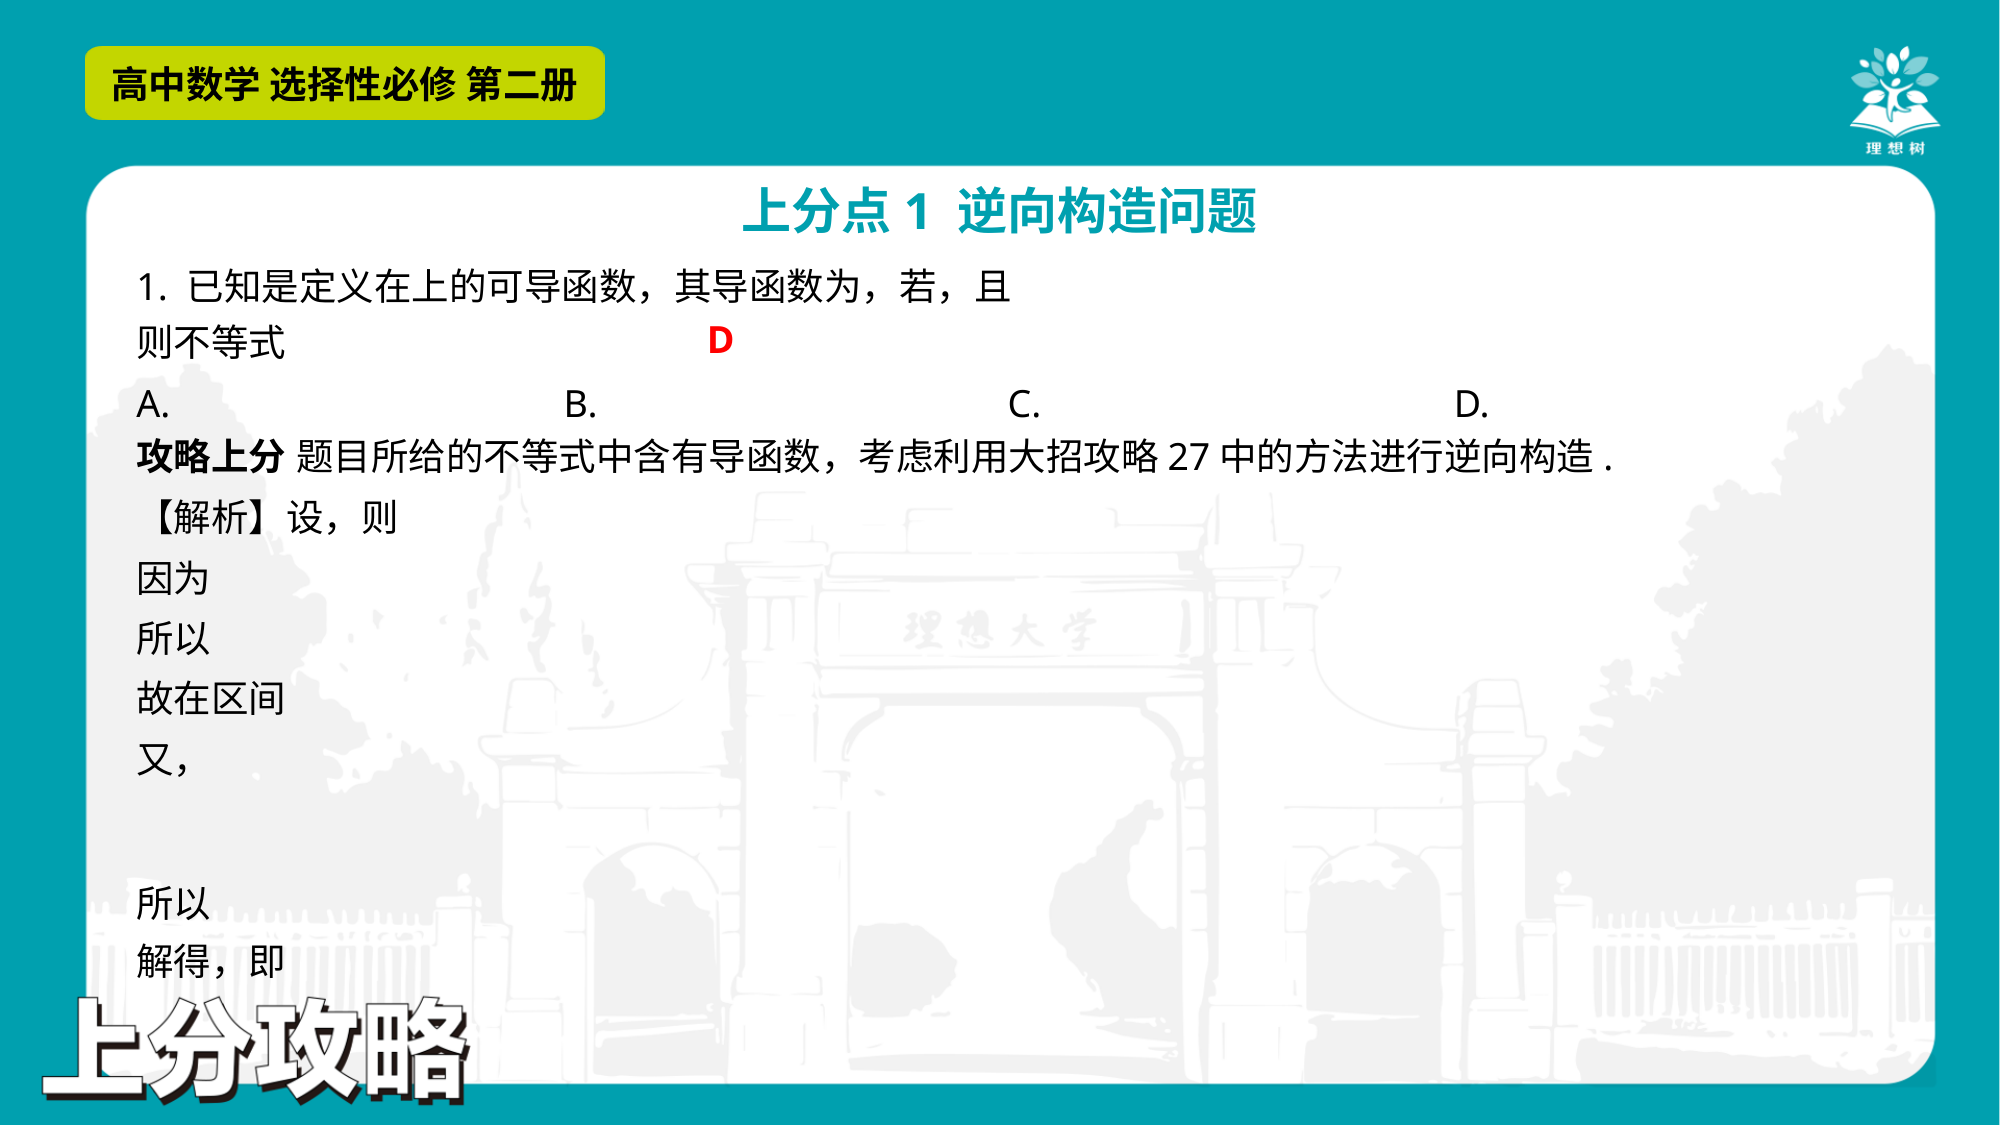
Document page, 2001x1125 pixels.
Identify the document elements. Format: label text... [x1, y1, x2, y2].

text_box D [693, 305, 748, 357]
text_box 攻略上分 题目所给的不等式中含有导函数，考虑利用大招攻略27中的方法进行逆向构造. [136, 419, 1865, 473]
picture [0, 0, 2000, 1125]
